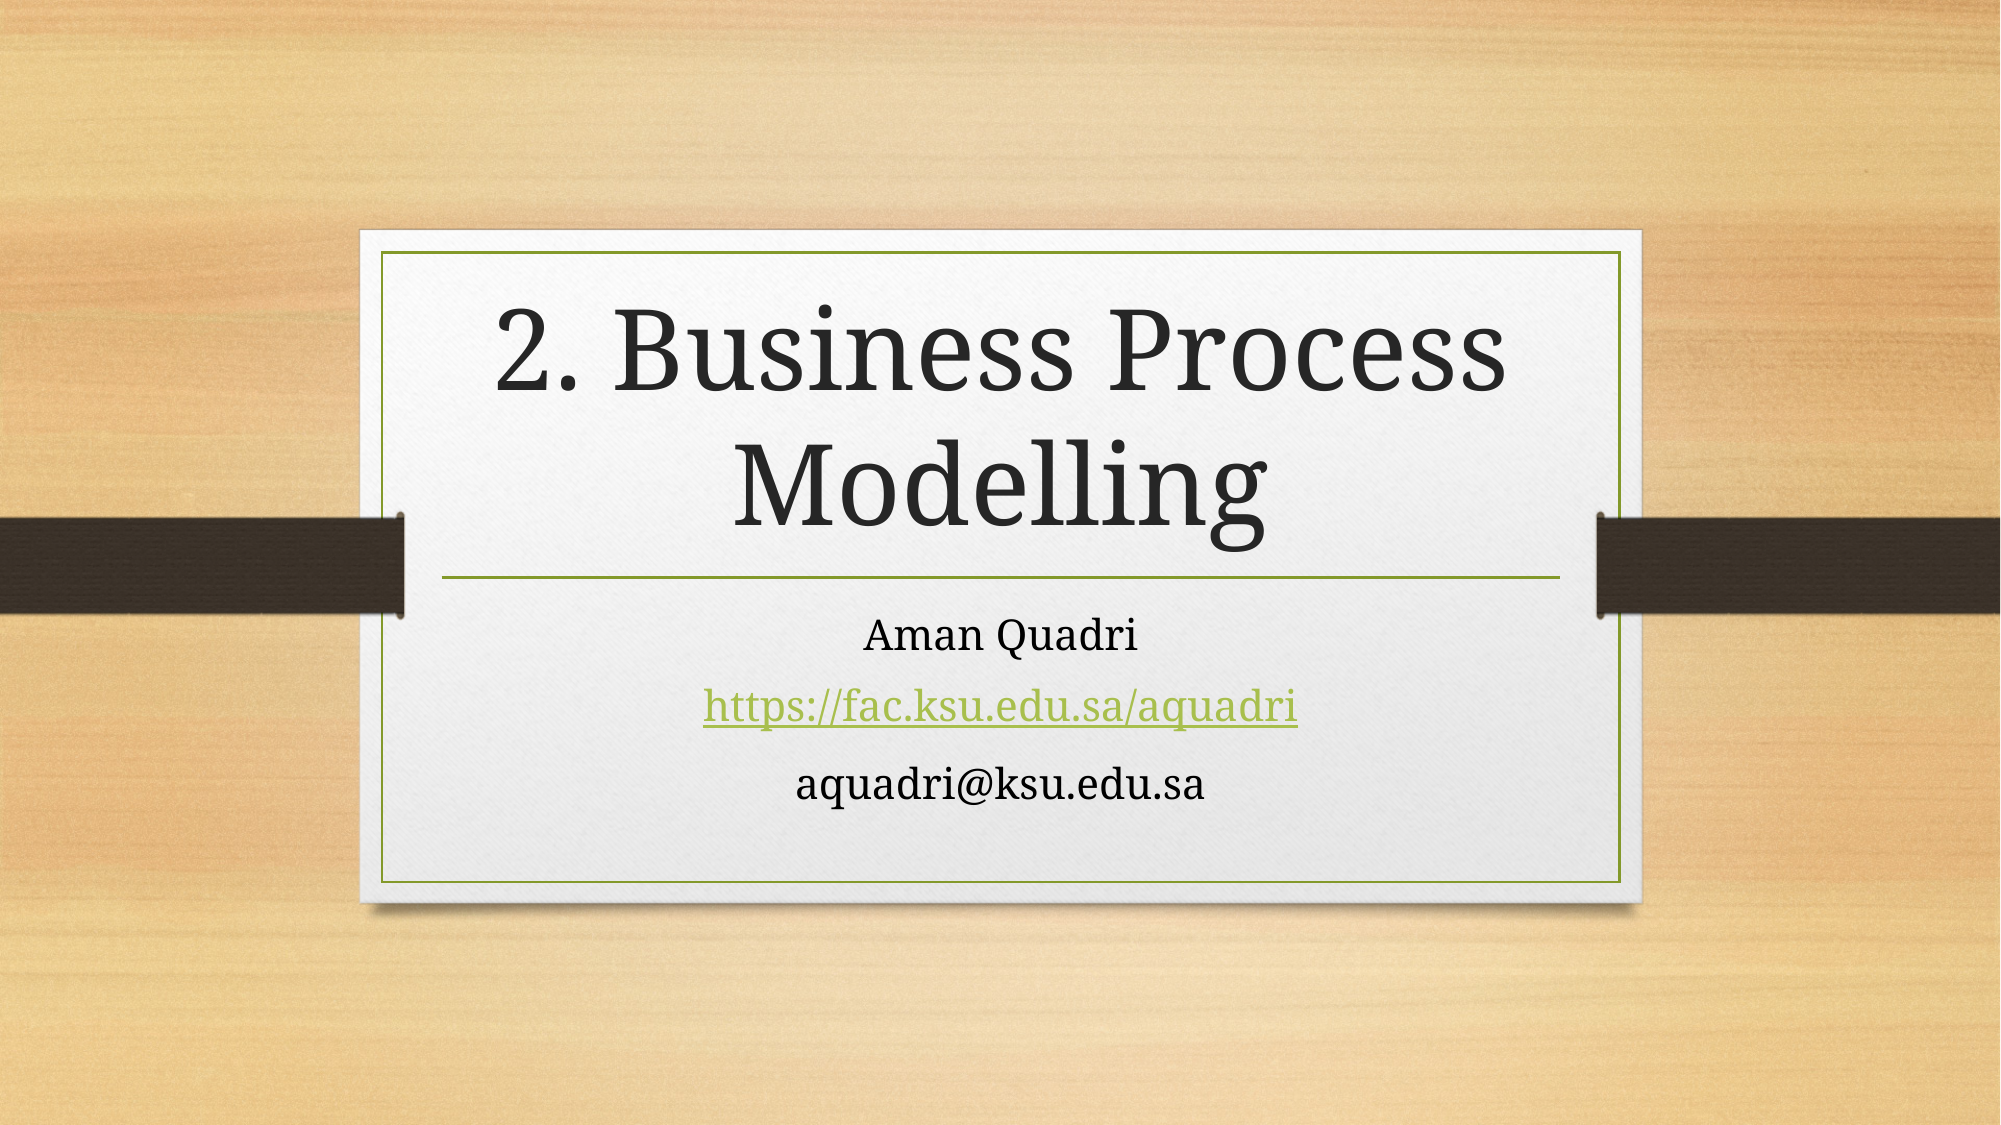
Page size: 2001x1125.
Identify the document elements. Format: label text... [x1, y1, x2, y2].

title 2. Business Process Modelling [441, 306, 1560, 556]
subtitle Aman Quadri https://fac.ksu.edu.sa/aquadri aquadri@ksu.edu.sa [441, 600, 1560, 817]
picture [0, 0, 2001, 1125]
